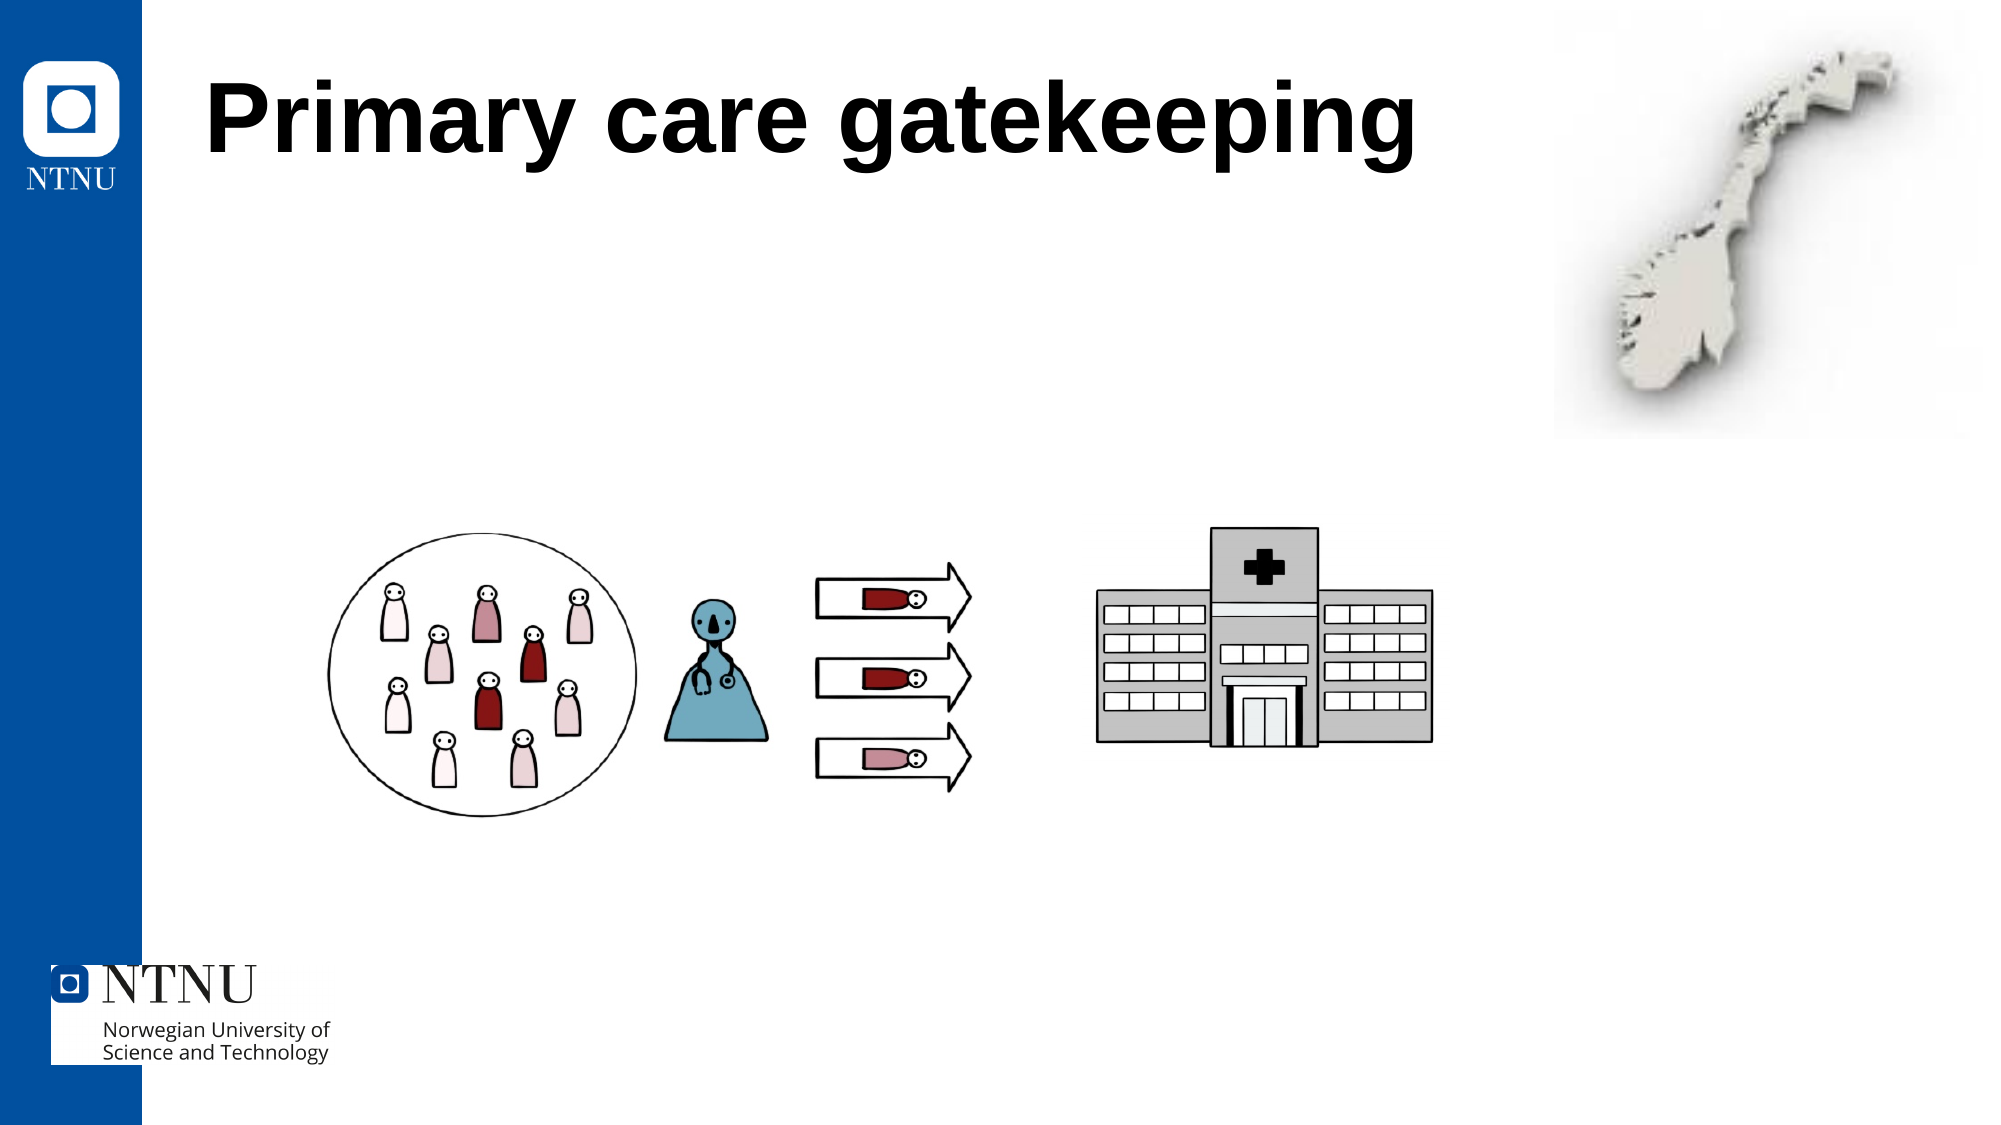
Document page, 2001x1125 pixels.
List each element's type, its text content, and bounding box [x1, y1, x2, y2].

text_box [313, 529, 993, 852]
picture [0, 0, 335, 1125]
picture [1554, 10, 1983, 439]
title Primary care gatekeeping [189, 45, 1549, 187]
picture [1082, 514, 1450, 761]
